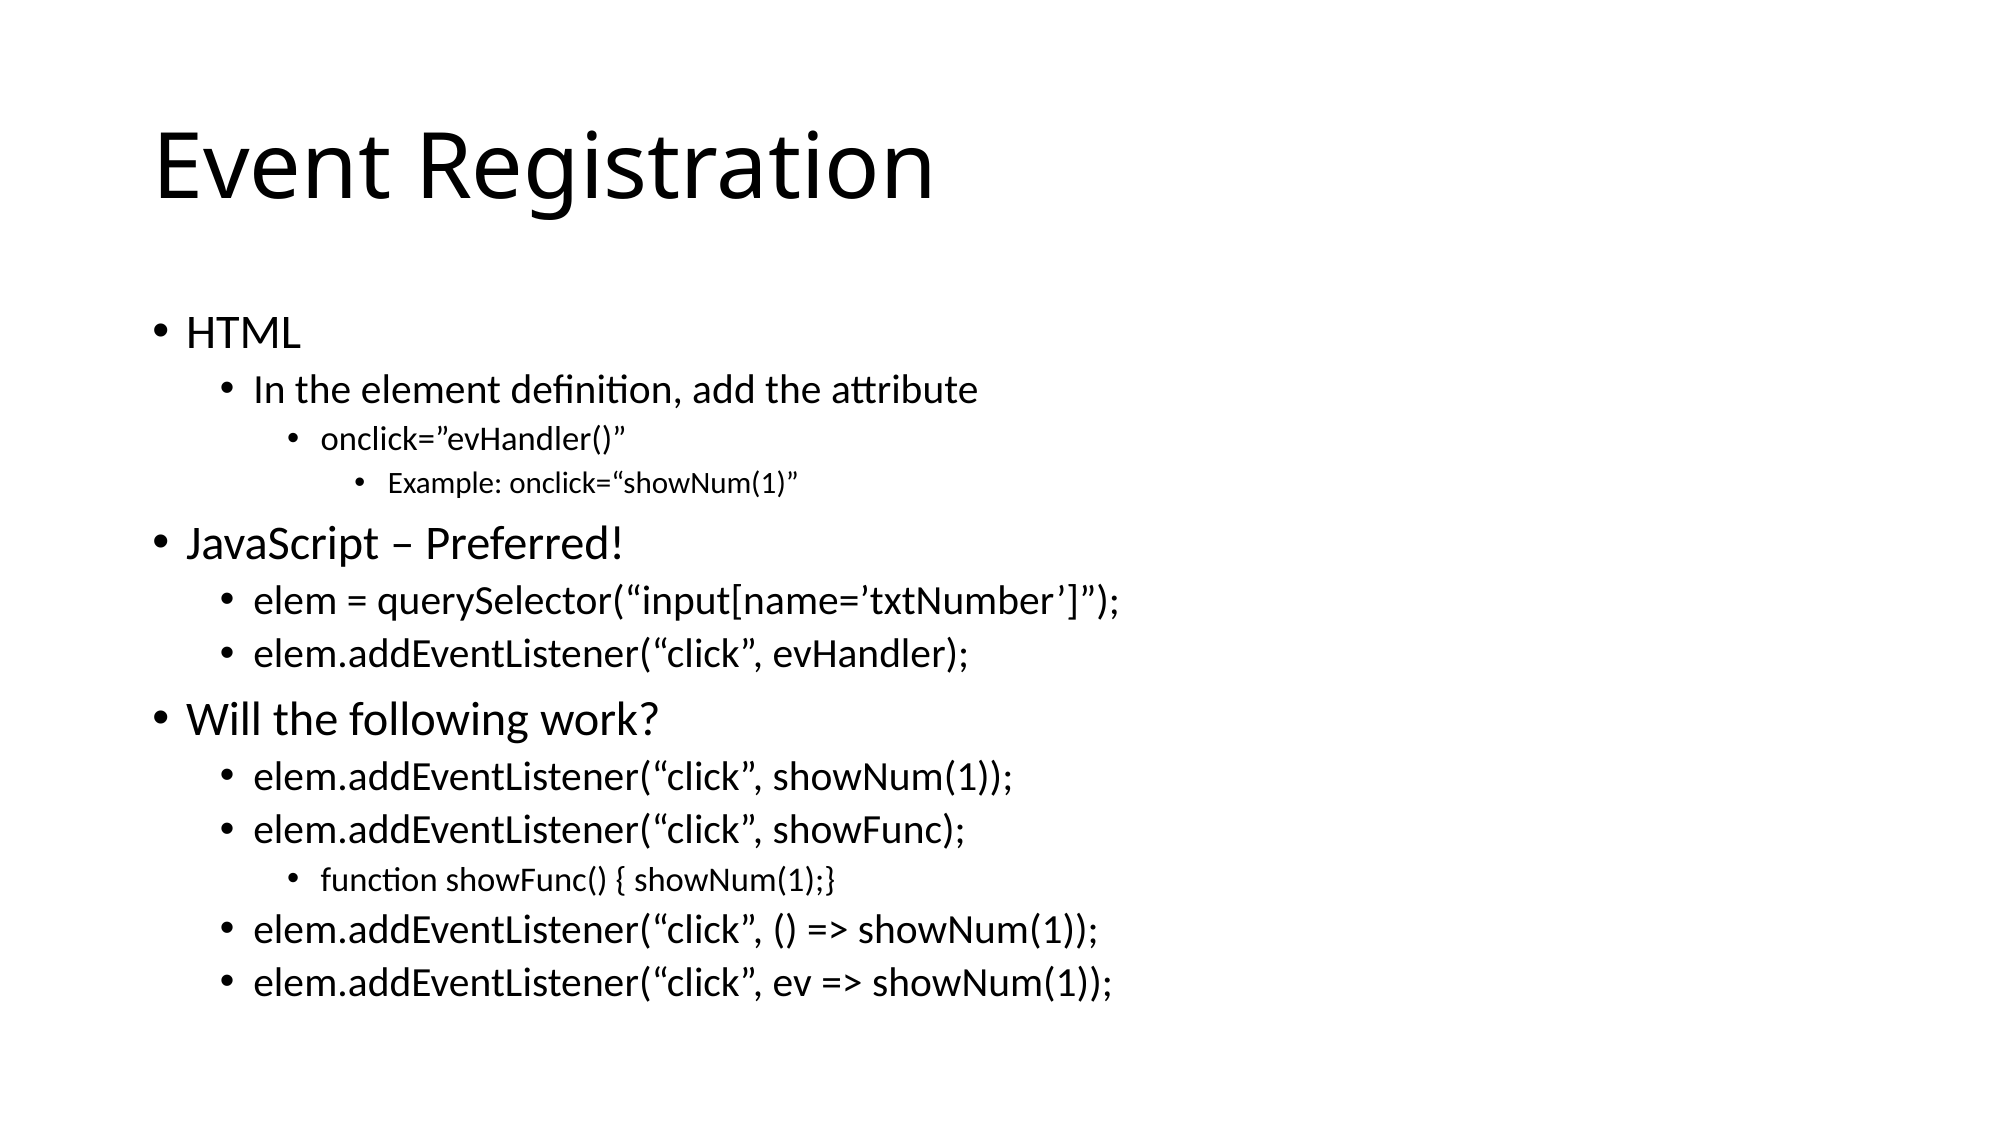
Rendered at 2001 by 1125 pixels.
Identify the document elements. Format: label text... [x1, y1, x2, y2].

list HTML In the element definition, add the attribute onclick=”evHandler()” Example: onclick=“showNum(1)” JavaScript – Preferred! elem = querySelector(“input[name=’txtNumber’]”); elem.addEventListener(“click”, evHandler); Will the following work? elem.addEventListener(“click”, showNum(1)); elem.addEventListener(“click”, showFunc); function showFunc() { showNum(1);} elem.addEventListener(“click”, () => showNum(1)); elem.addEventListener(“click”, ev => showNum(1)); [137, 299, 1863, 1014]
title Event Registration [137, 59, 1863, 278]
